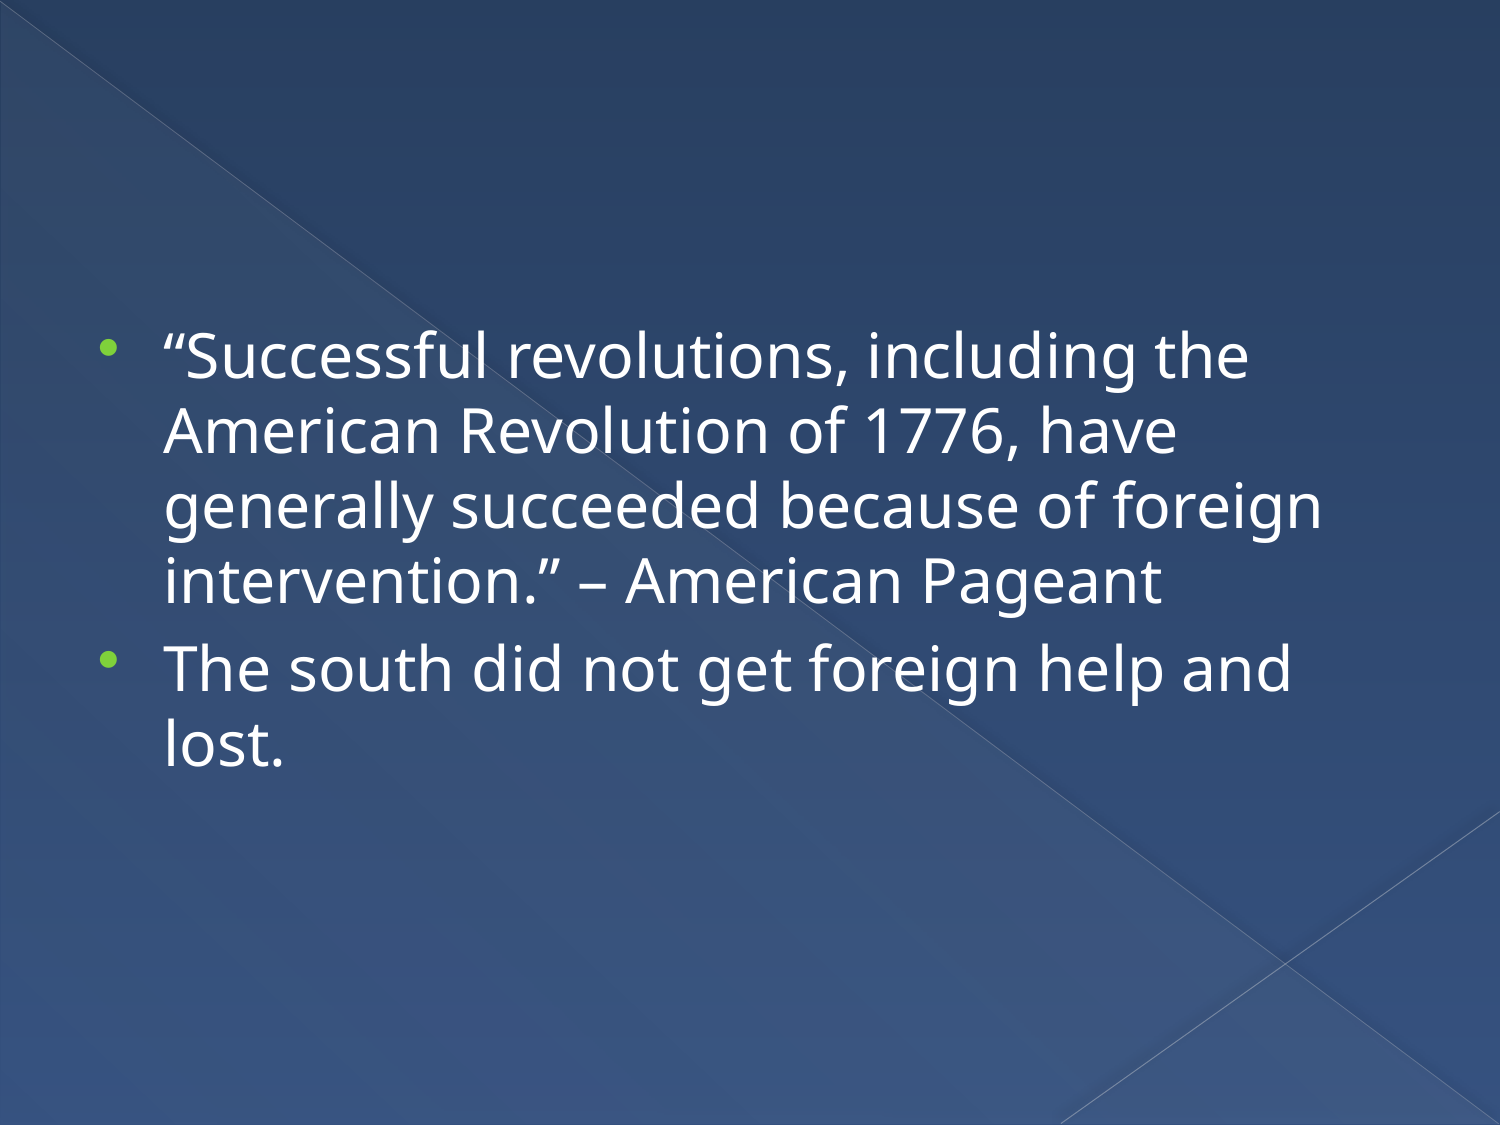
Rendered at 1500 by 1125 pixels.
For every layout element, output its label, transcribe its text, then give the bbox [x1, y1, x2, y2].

list “Successful revolutions, including the American Revolution of 1776, have generally succeeded because of foreign intervention.” – American Pageant The south did not get foreign help and lost. [75, 308, 1425, 1059]
